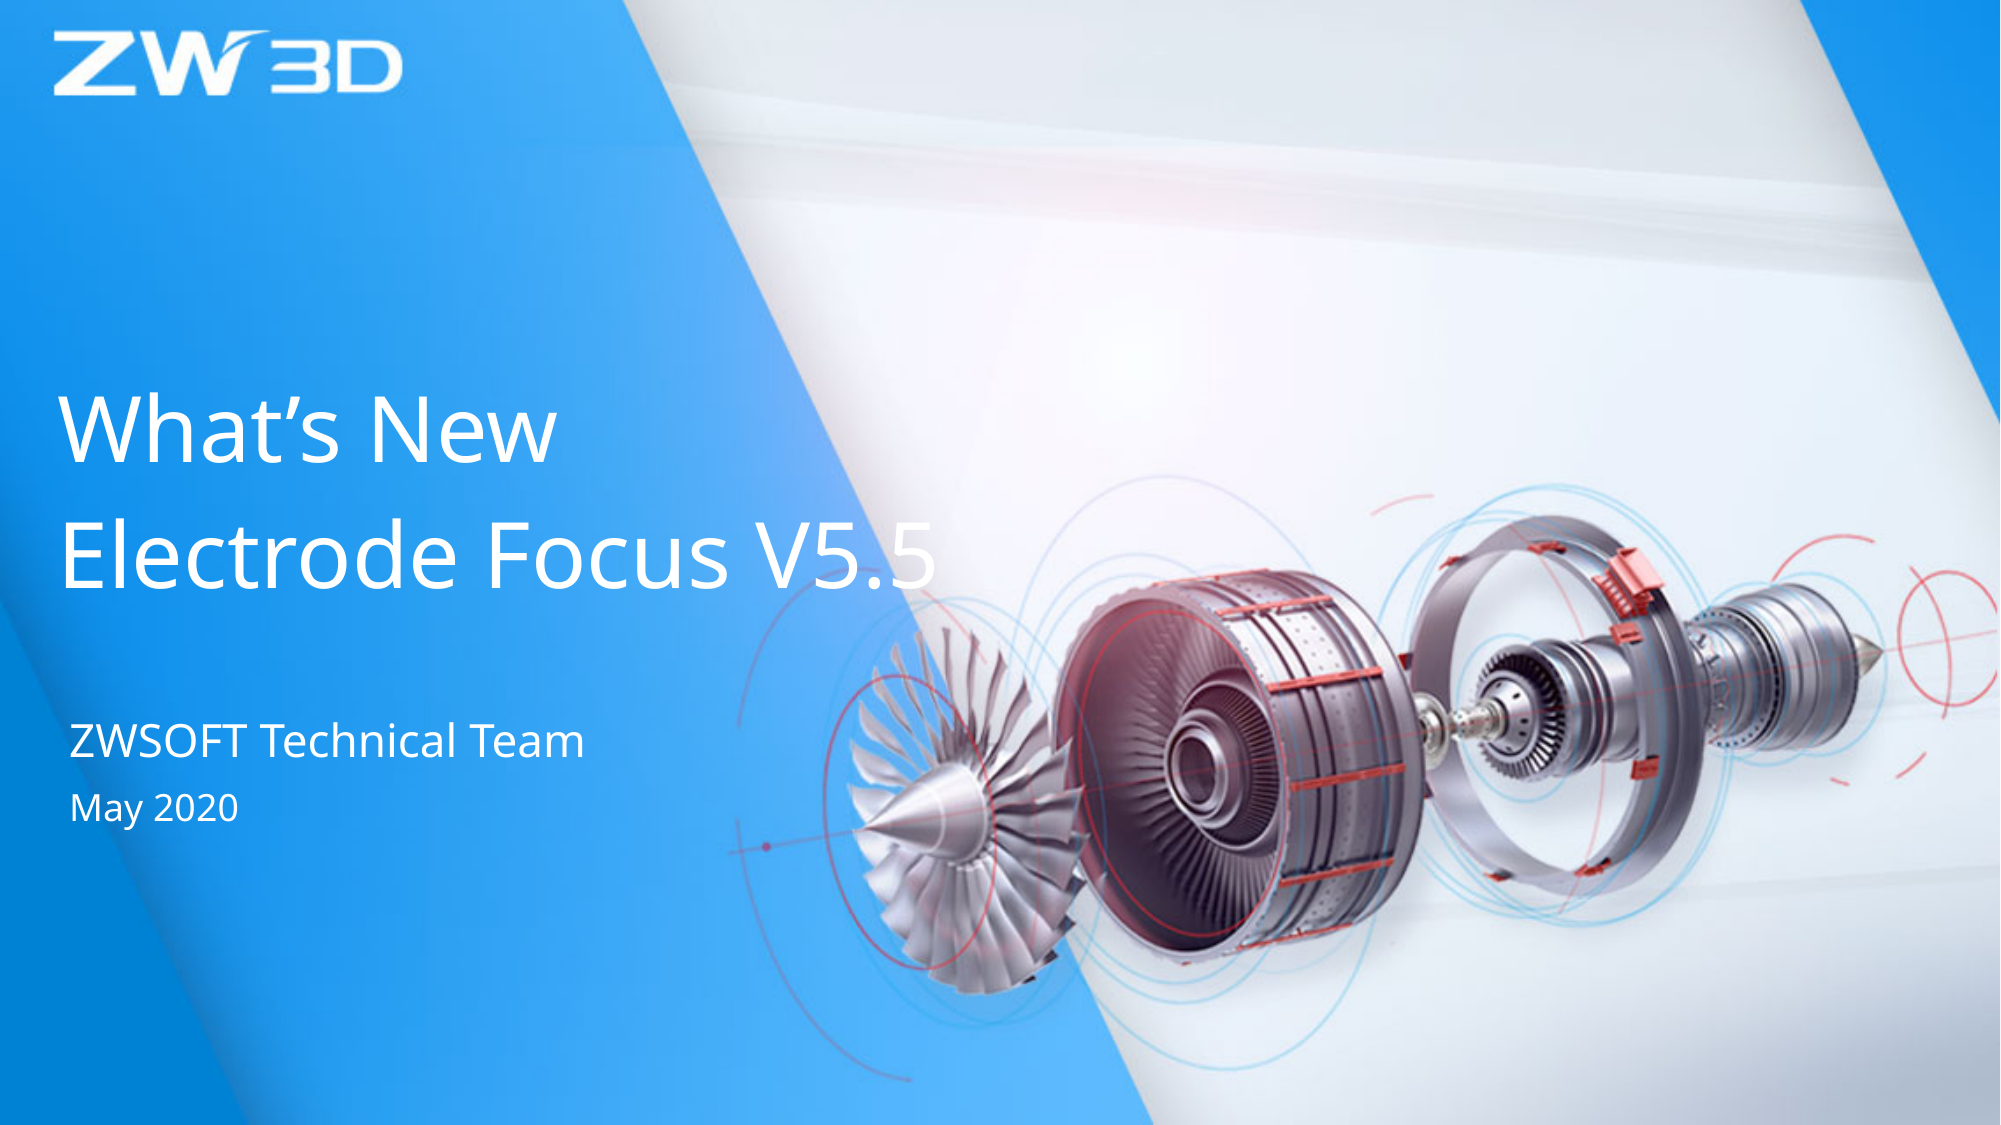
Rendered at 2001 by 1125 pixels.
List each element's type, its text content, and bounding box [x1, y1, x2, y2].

title What’s New Electrode Focus V5.5 [42, 348, 959, 614]
subtitle ZWSOFT Technical Team May 2020 [54, 710, 602, 860]
picture [0, 0, 2001, 1125]
